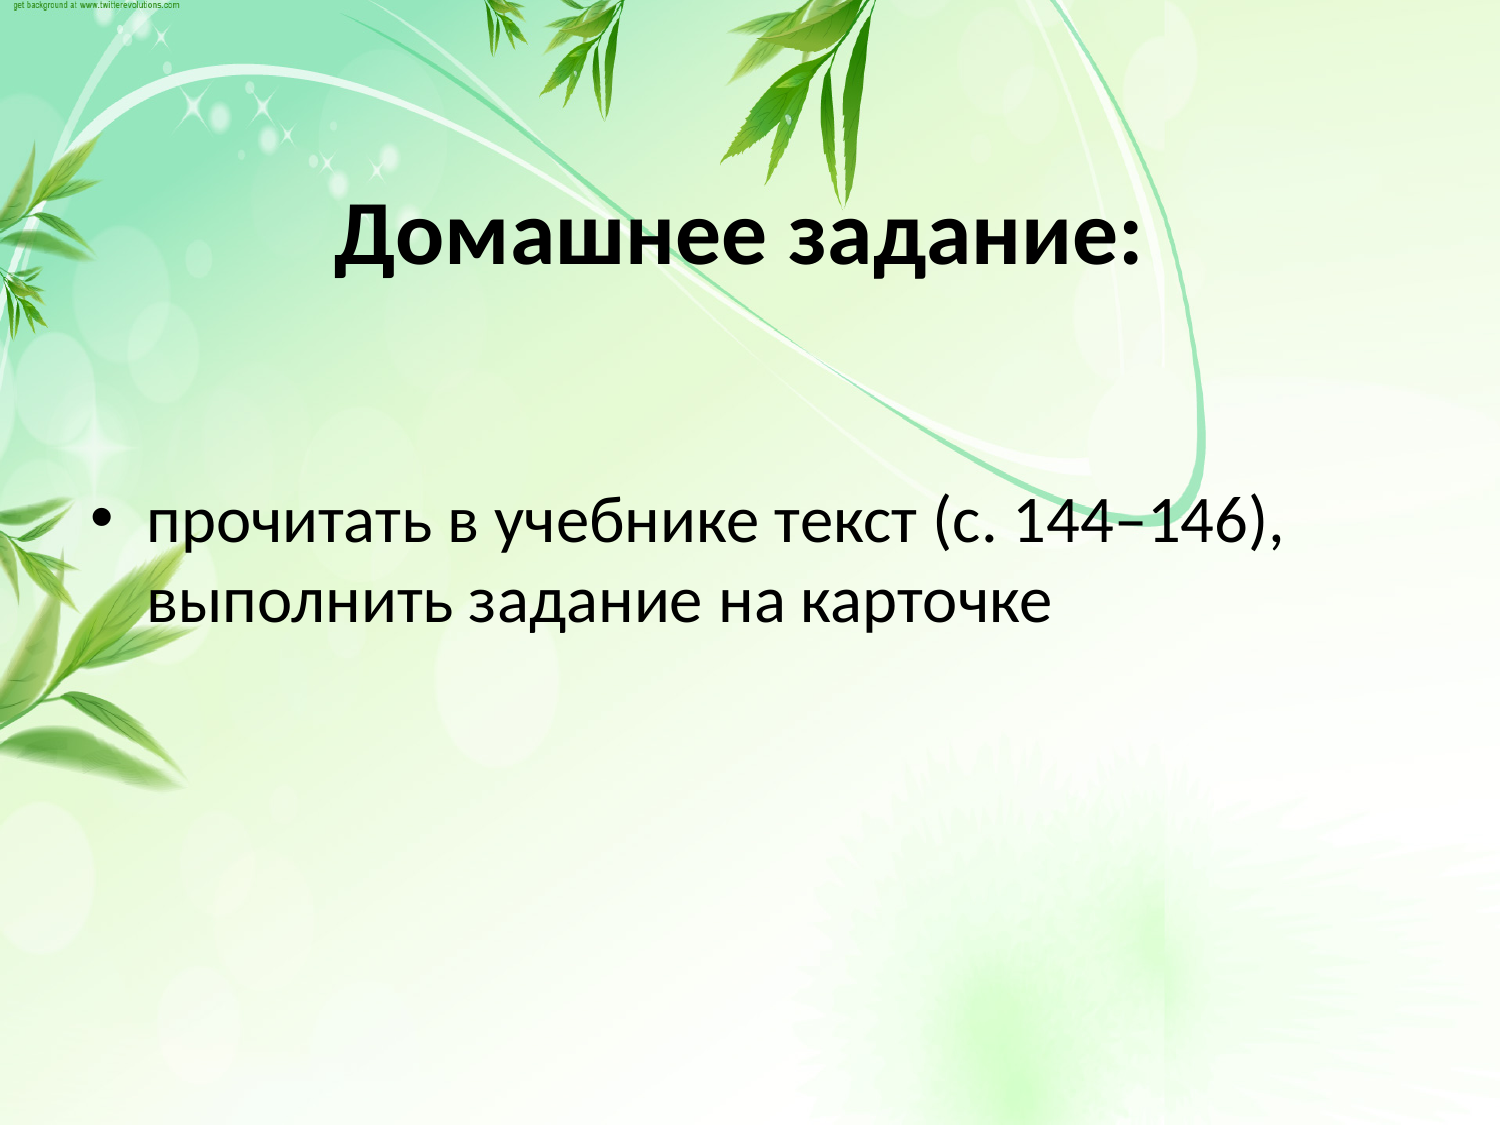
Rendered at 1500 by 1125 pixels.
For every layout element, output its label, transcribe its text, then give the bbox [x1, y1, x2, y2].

title Домашнее задание: [75, 45, 1425, 411]
picture [0, 0, 1500, 1125]
list прочитать в учебнике текст (с. 144–146), выполнить задание на карточке [75, 468, 1425, 1005]
